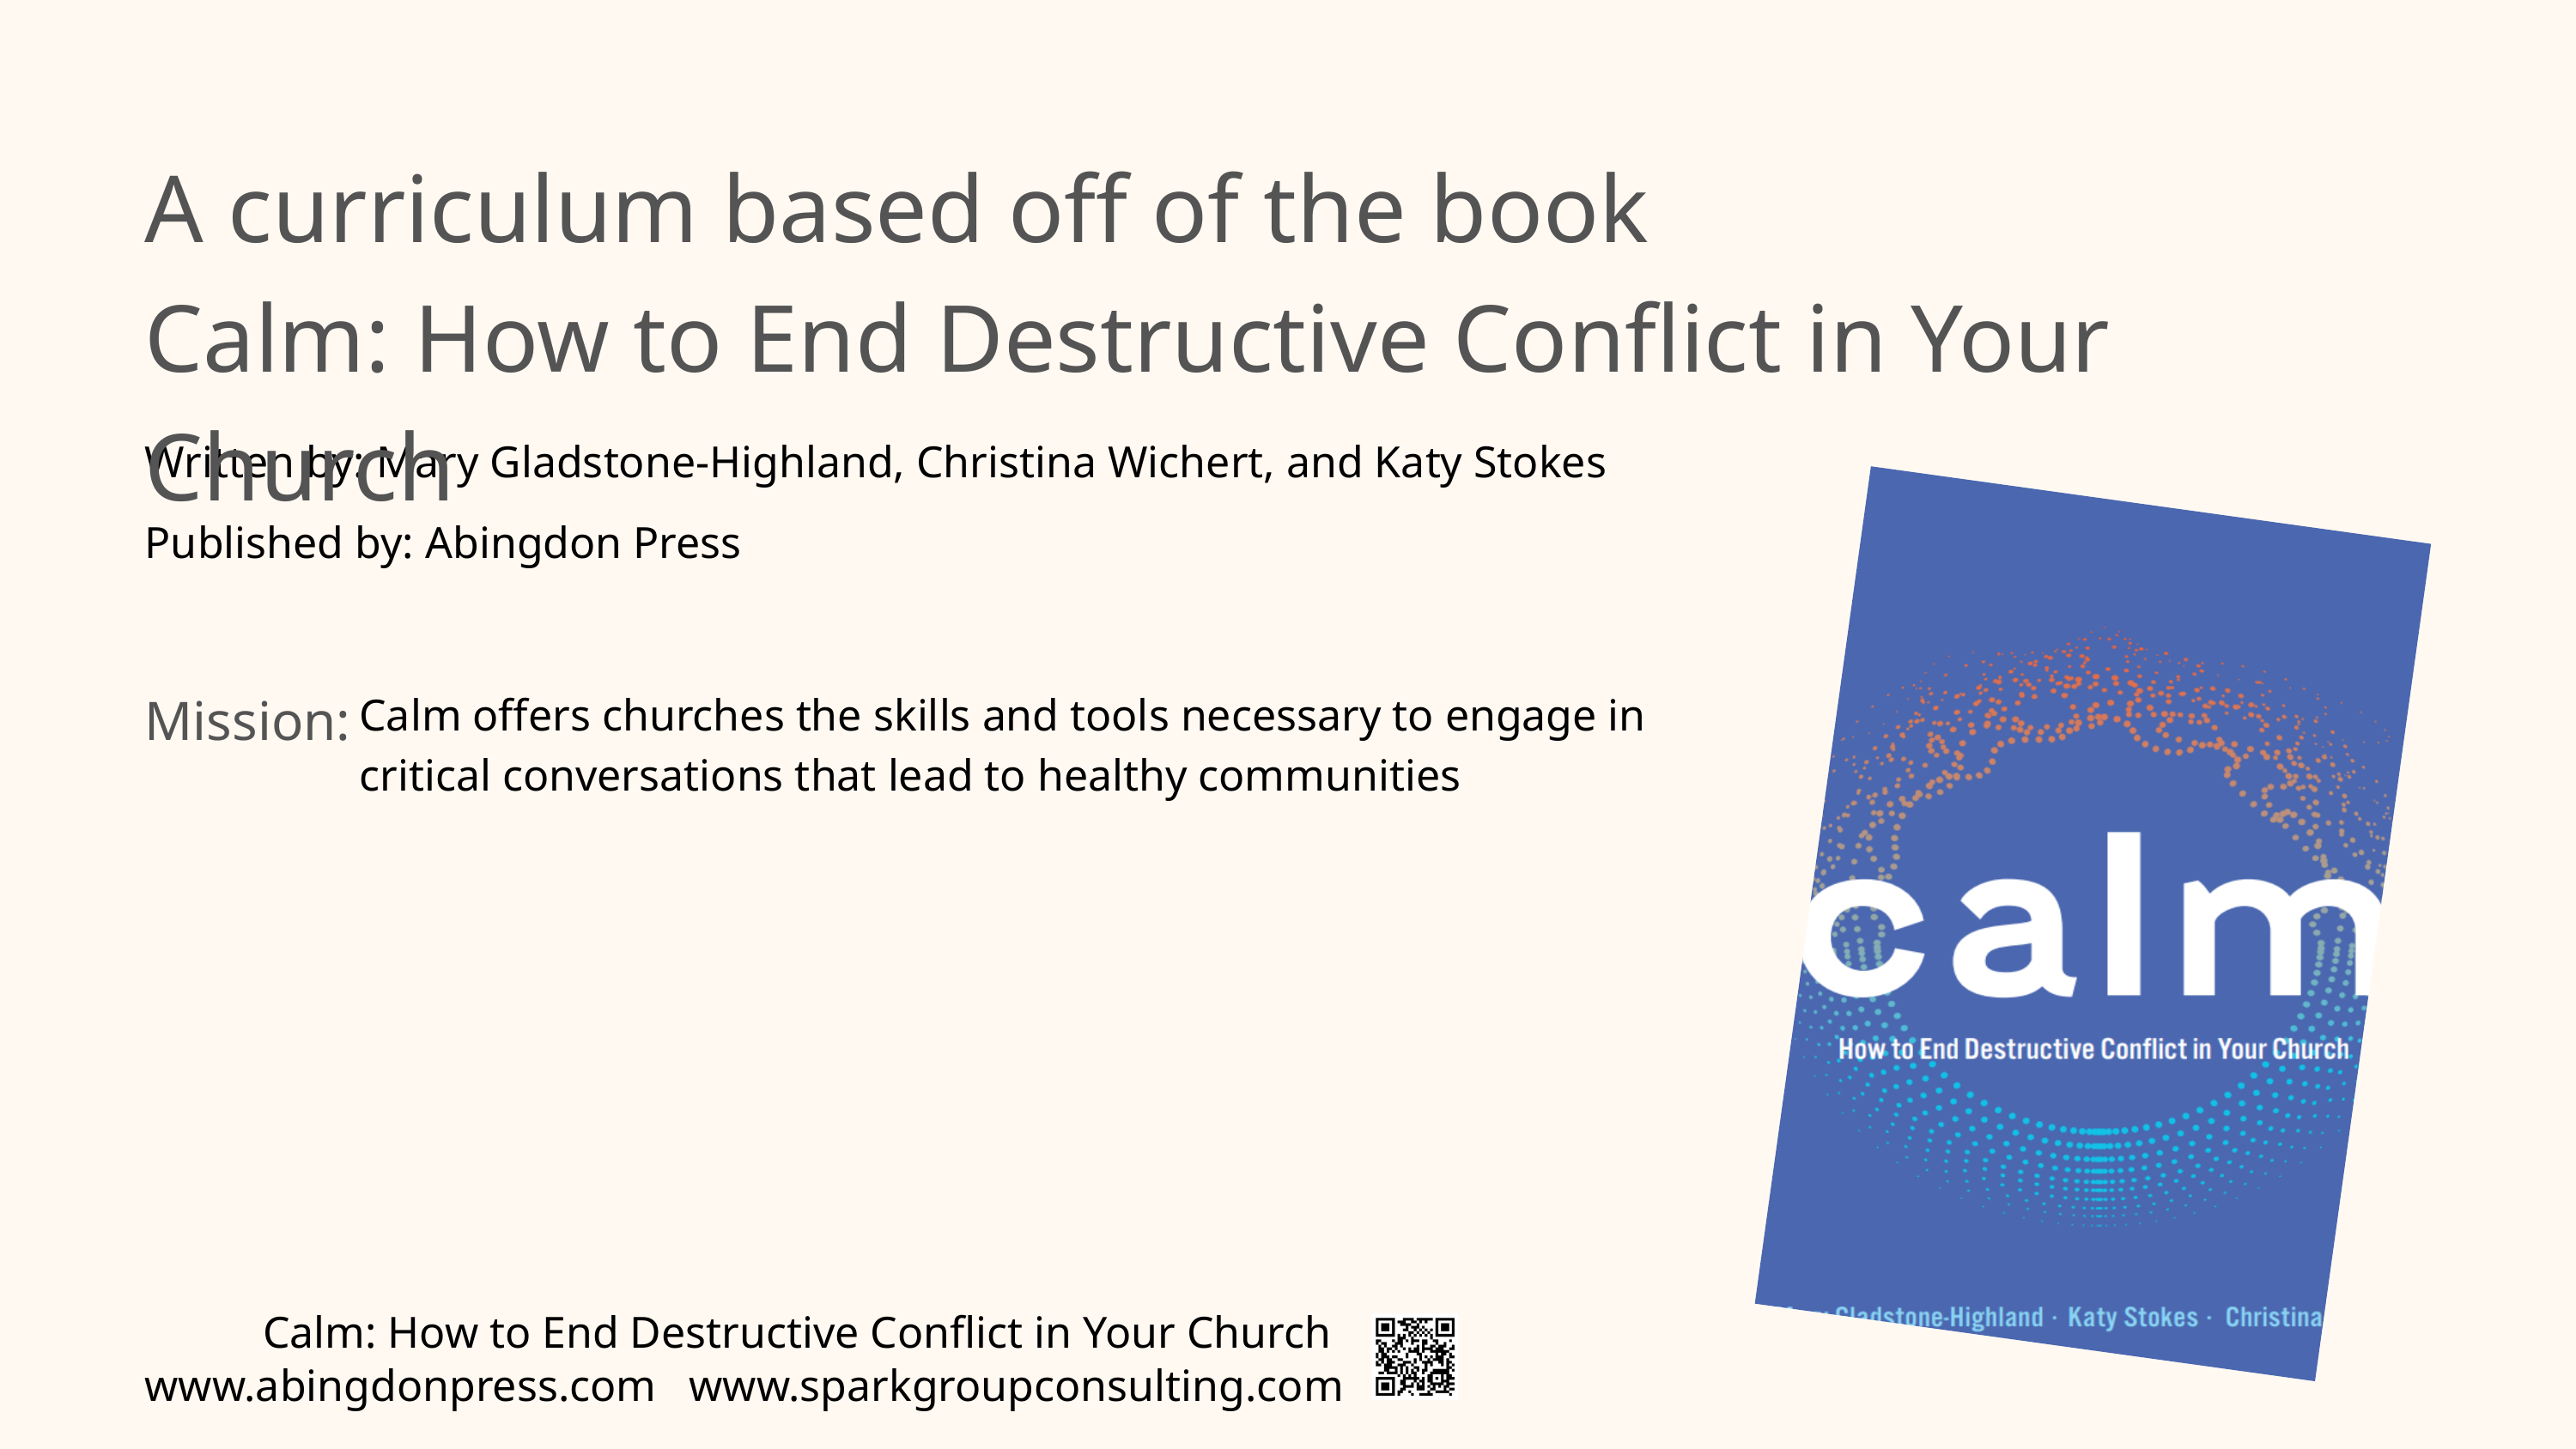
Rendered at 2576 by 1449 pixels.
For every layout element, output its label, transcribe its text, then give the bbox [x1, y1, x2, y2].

text_box www.abingdonpress.com [144, 1357, 689, 1410]
text_box Mission: [144, 676, 360, 752]
text_box A curriculum based off of the book Calm: How to End Destructive Conflict in Your Church [144, 131, 2119, 520]
text_box Calm: How to End Destructive Conflict in Your Church [144, 1296, 1450, 1357]
text_box Calm offers churches the skills and tools necessary to engage in critical conversations that lead to healthy communities [359, 679, 1665, 800]
text_box Published by: Abingdon Press [144, 506, 1701, 567]
text_box www.sparkgroupconsulting.com [689, 1357, 1393, 1410]
text_box [1393, 1313, 1459, 1400]
text_box [1754, 500, 2432, 1382]
